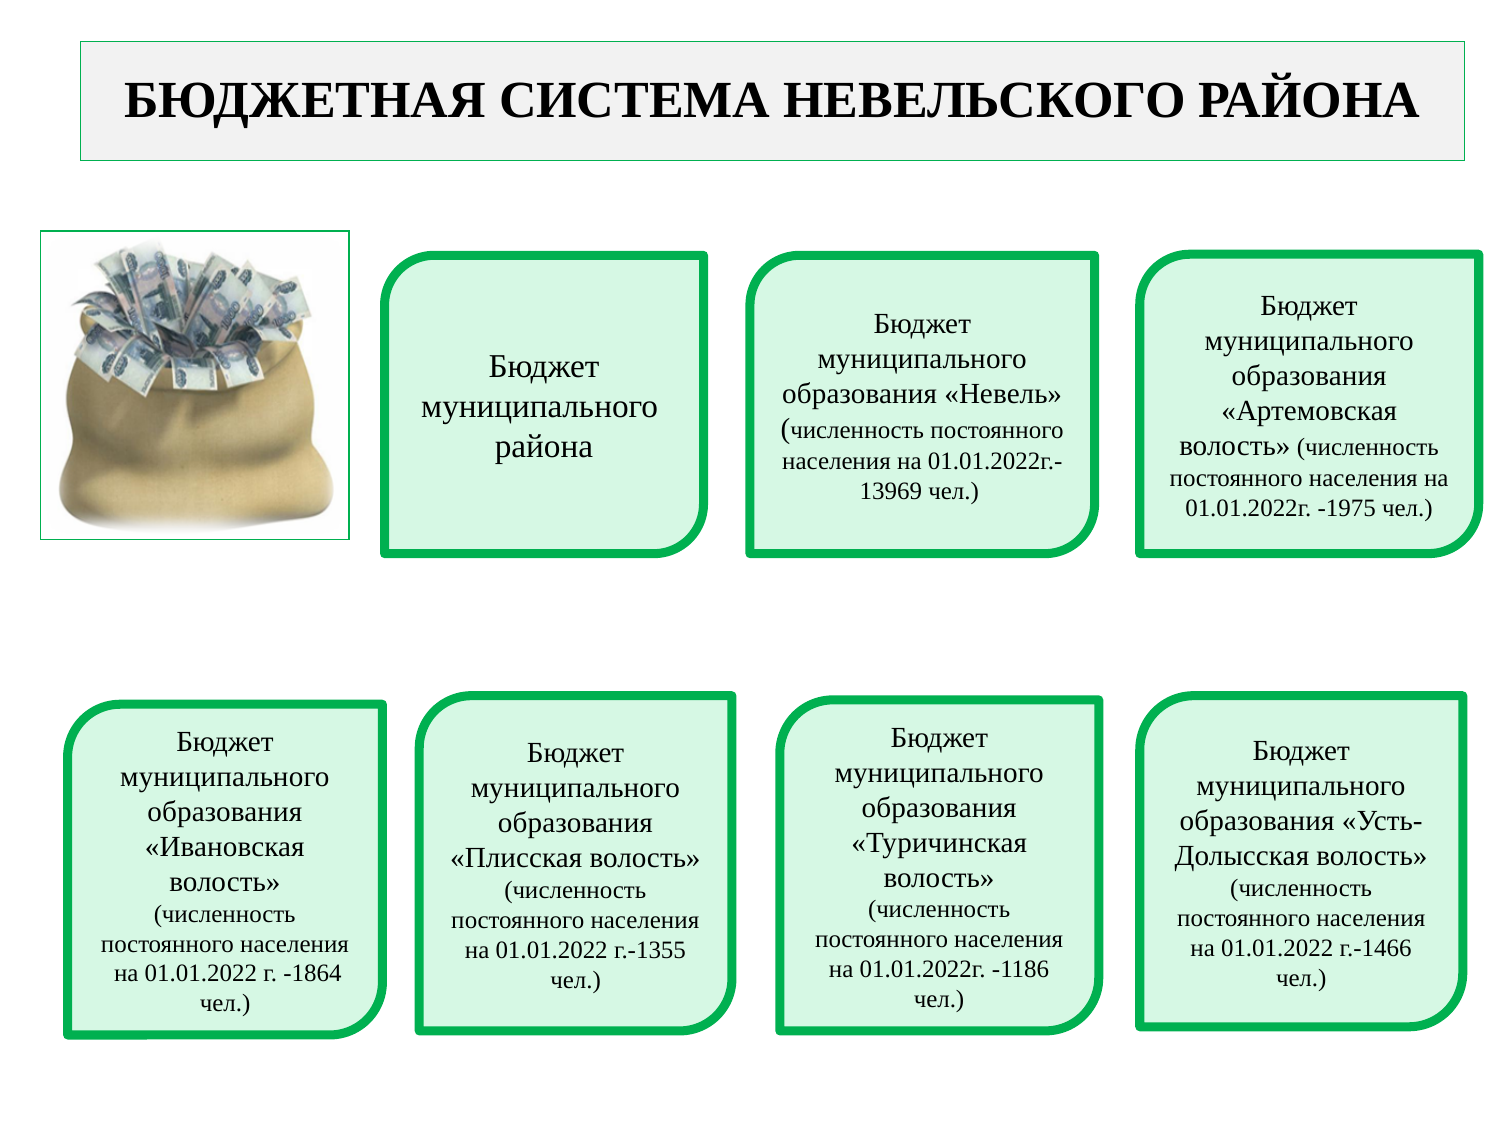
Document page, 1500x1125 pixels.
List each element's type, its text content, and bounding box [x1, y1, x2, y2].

text_box Бюджет муниципального образования «Невель» (численность постоянного населения на 01.01.2022г.- 13969 чел.) [745, 250, 1100, 559]
picture [40, 231, 349, 540]
text_box Бюджет муниципального образования «Артемовская волость» (численность постоянного населения на 01.01.2022г. -1975 чел.) [1135, 249, 1484, 559]
text_box Бюджет муниципального образования «Ивановская волость» (численность постоянного населения на 01.01.2022 г. -1864 чел.) [63, 699, 387, 1040]
text_box Бюджет муниципального образования «Усть-Долысская волость» (численность постоянного населения на 01.01.2022 г.-1466 чел.) [1135, 691, 1468, 1032]
title Бюджетная система Невельского района [80, 41, 1465, 161]
text_box Бюджет муниципального образования «Плисская волость» (численность постоянного населения на 01.01.2022 г.-1355 чел.) [414, 691, 737, 1036]
text_box Бюджет муниципального образования «Туричинская волость» (численность постоянного населения на 01.01.2022г. -1186 чел.) [775, 695, 1104, 1036]
text_box Бюджет муниципального района [380, 250, 709, 559]
